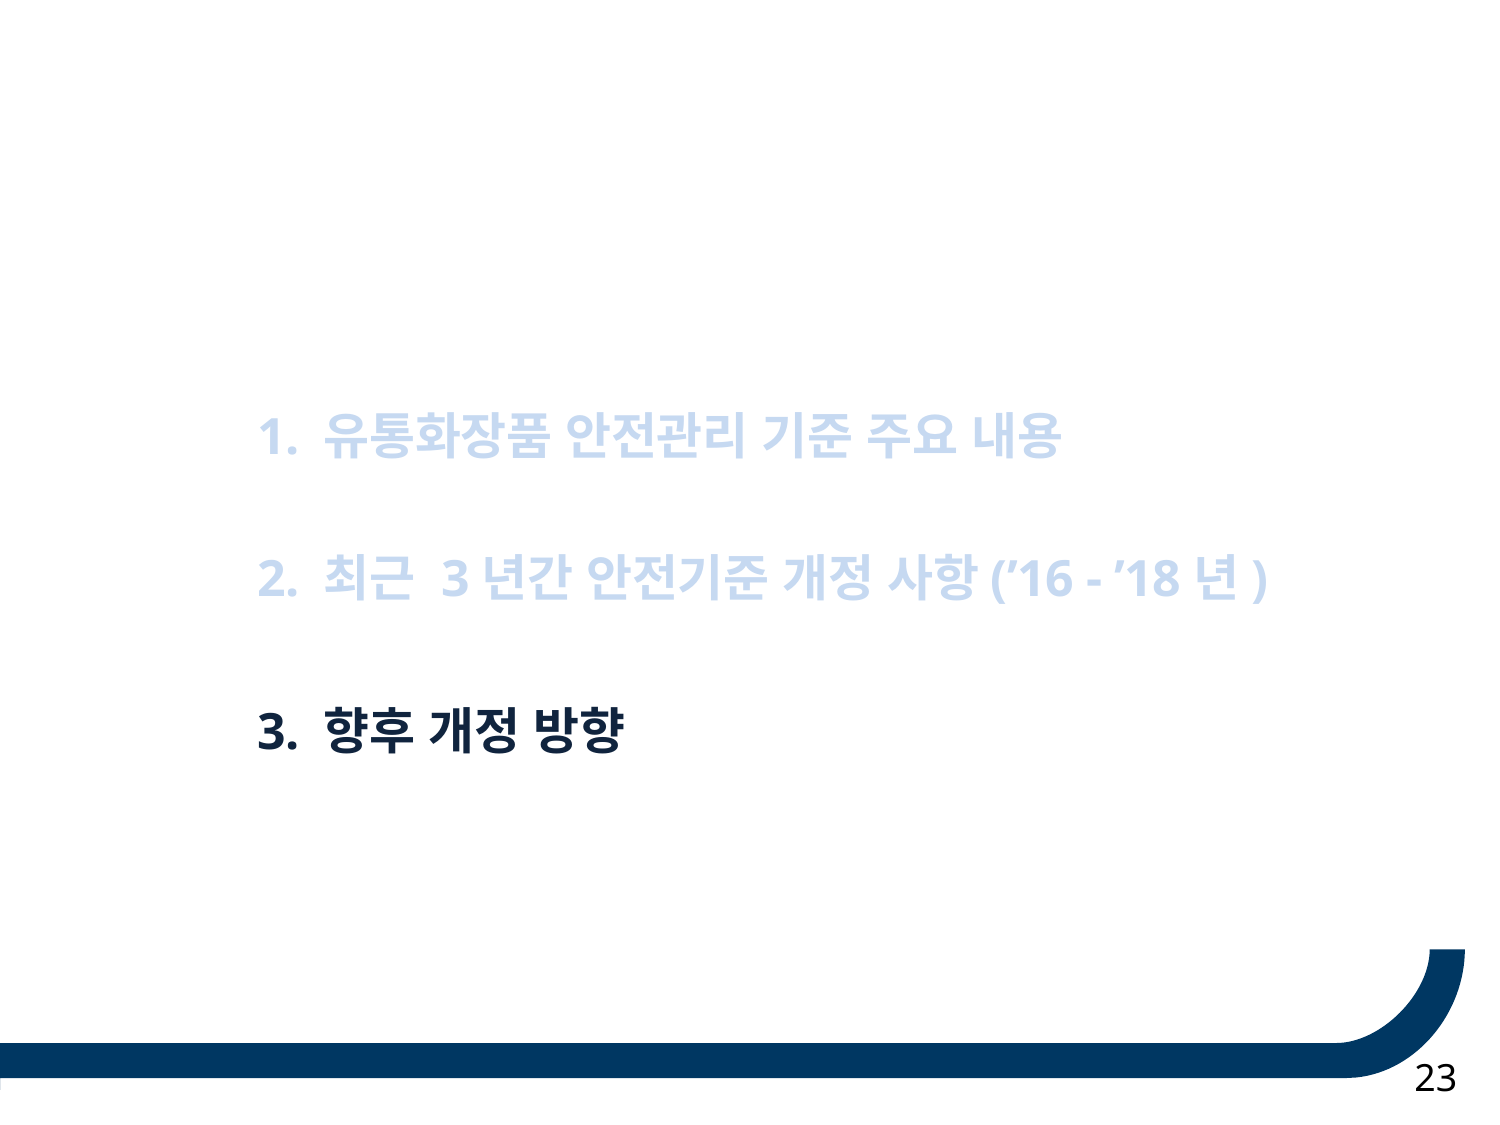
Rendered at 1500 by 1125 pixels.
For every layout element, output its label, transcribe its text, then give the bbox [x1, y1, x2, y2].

text_box [0, 0, 1500, 1125]
text_box 3. 향후 개정 방향 [242, 692, 975, 752]
text_box 2. 최근 3년간 안전기준 개정 사항(’16 - ’18년) [242, 538, 1412, 598]
text_box 23 [1399, 1046, 1477, 1107]
text_box 1. 유통화장품 안전관리 기준 주요 내용 [242, 397, 1282, 457]
